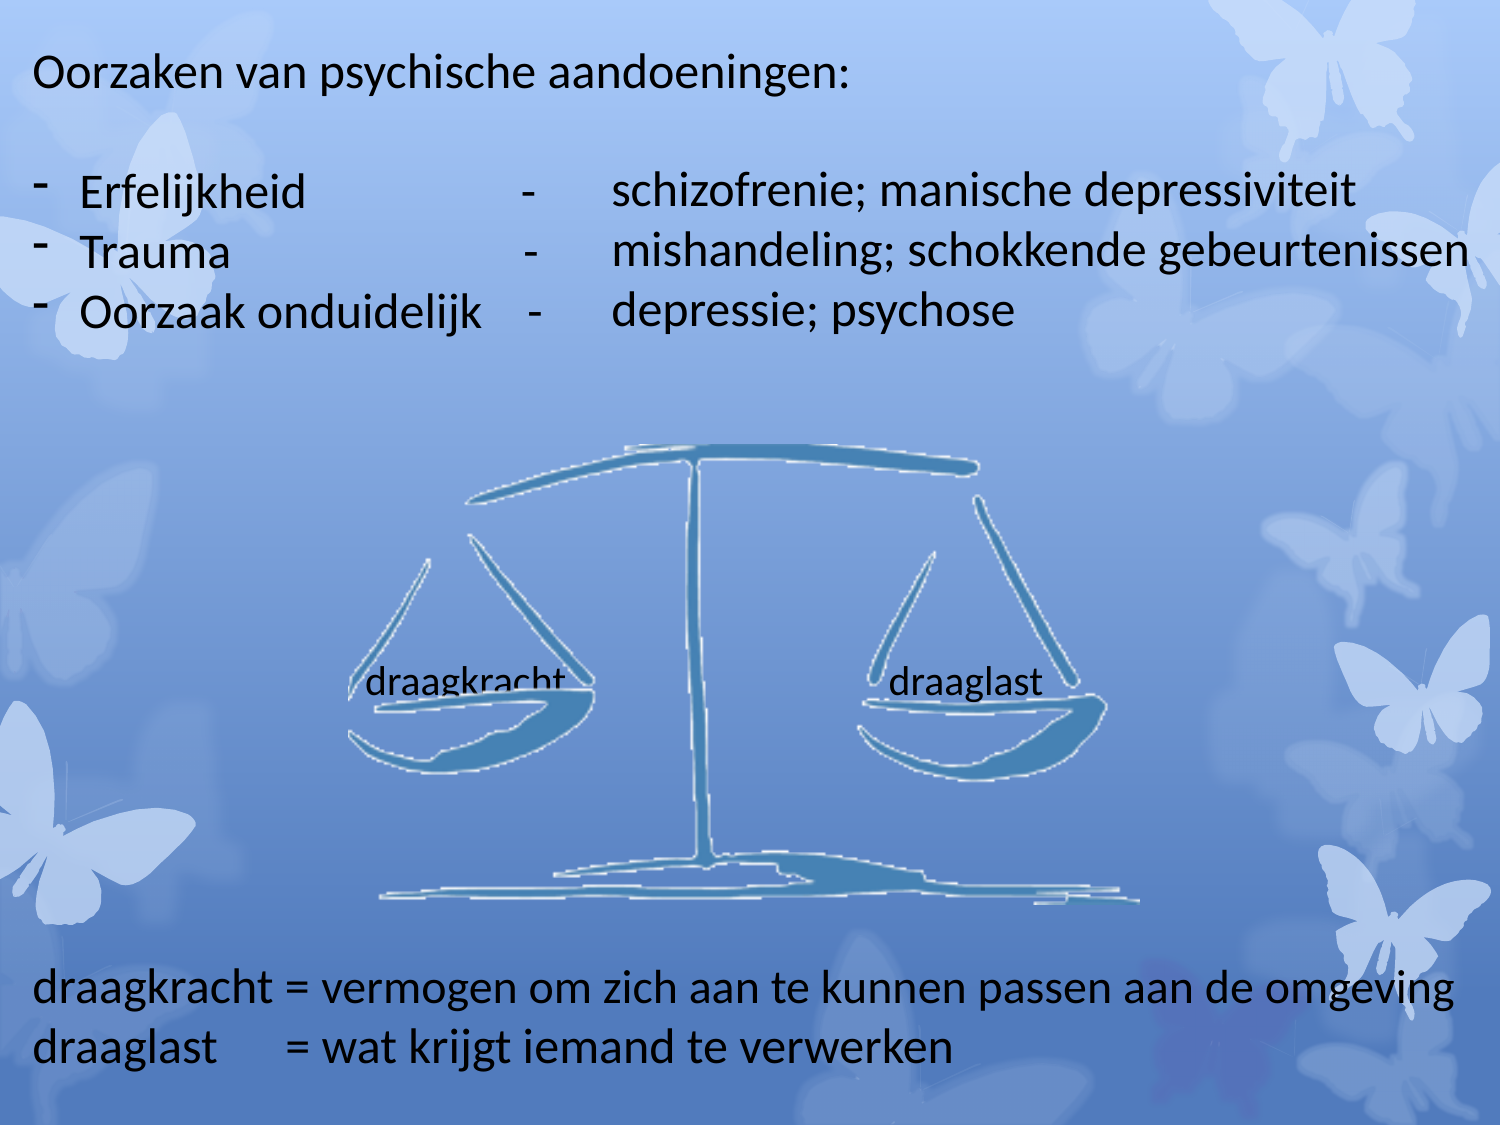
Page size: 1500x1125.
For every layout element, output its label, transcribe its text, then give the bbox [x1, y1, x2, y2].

picture [347, 443, 1141, 906]
text_box Oorzaken van psychische aandoeningen: Erfelijkheid - Trauma - Oorzaak onduidelijk - draagkracht draaglast draagkracht = vermogen om zich aan te kunnen passen aan de omgeving draaglast = wat krijgt iemand te verwerken [17, 30, 1500, 1081]
text_box schizofrenie; manische depressiviteit mishandeling; schokkende gebeurtenissen depressie; psychose [596, 148, 1500, 344]
